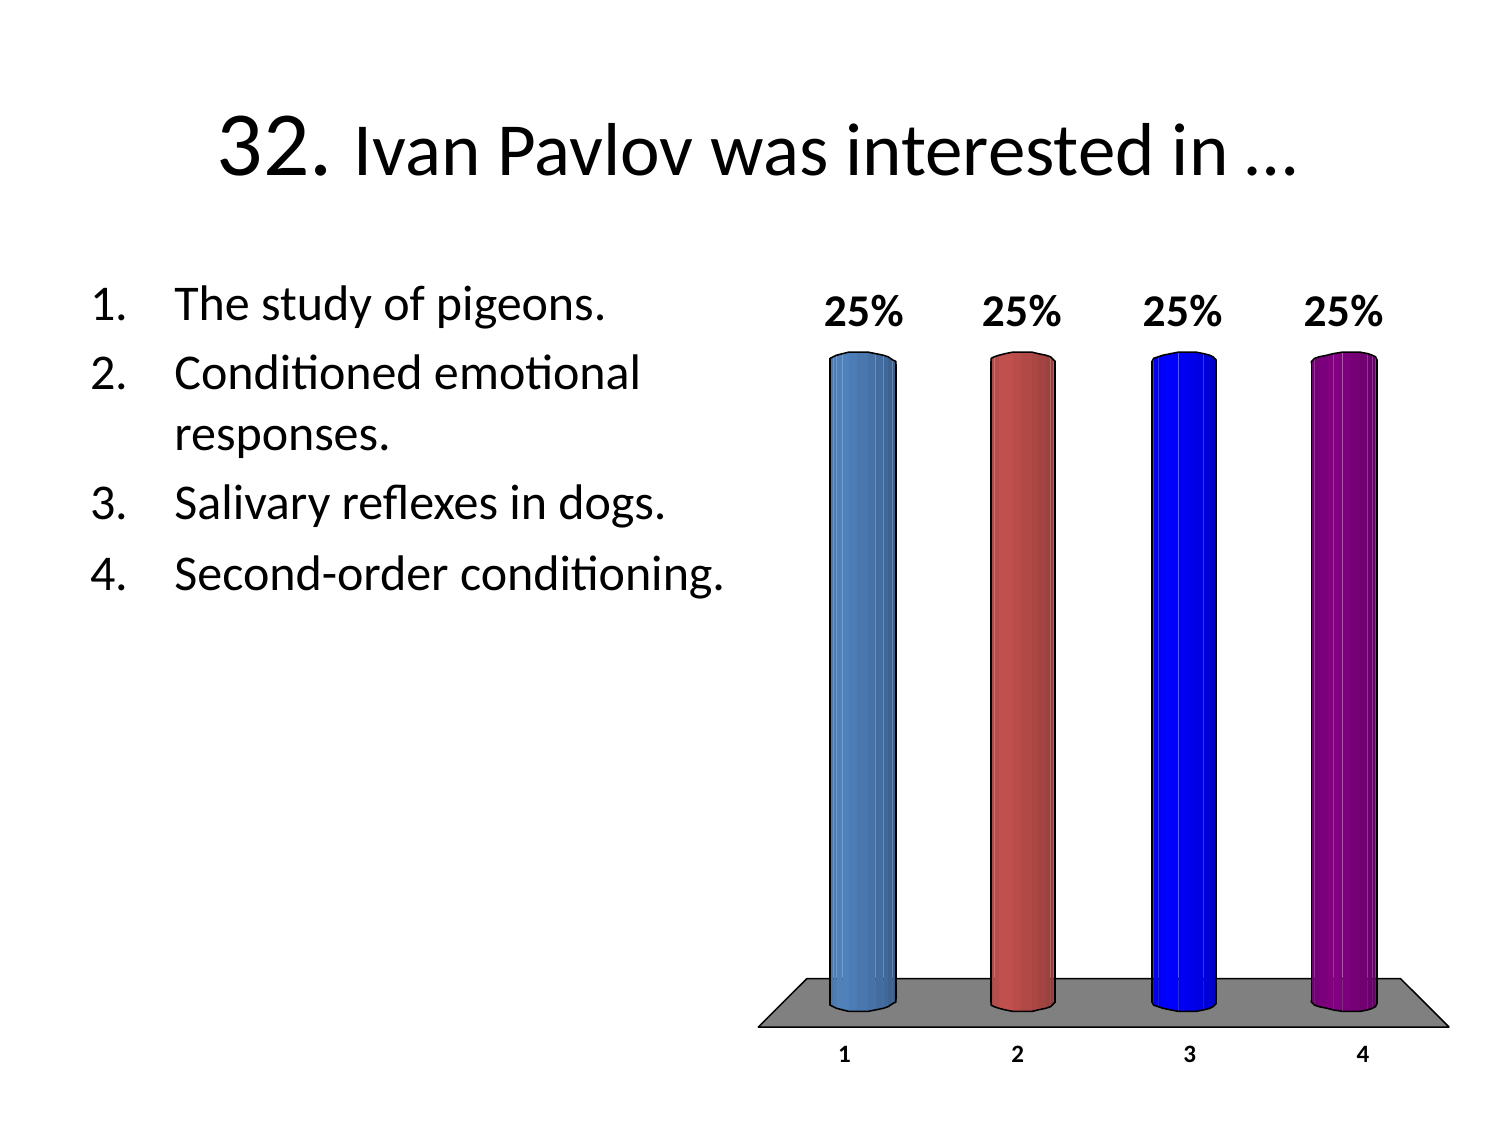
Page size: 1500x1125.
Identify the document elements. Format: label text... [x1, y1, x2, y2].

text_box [739, 270, 1490, 1115]
title 32. Ivan Pavlov was interested in … [24, 45, 1490, 233]
list The study of pigeons. Conditioned emotional responses. Salivary reflexes in dogs. Second-order conditioning. [75, 262, 750, 1005]
